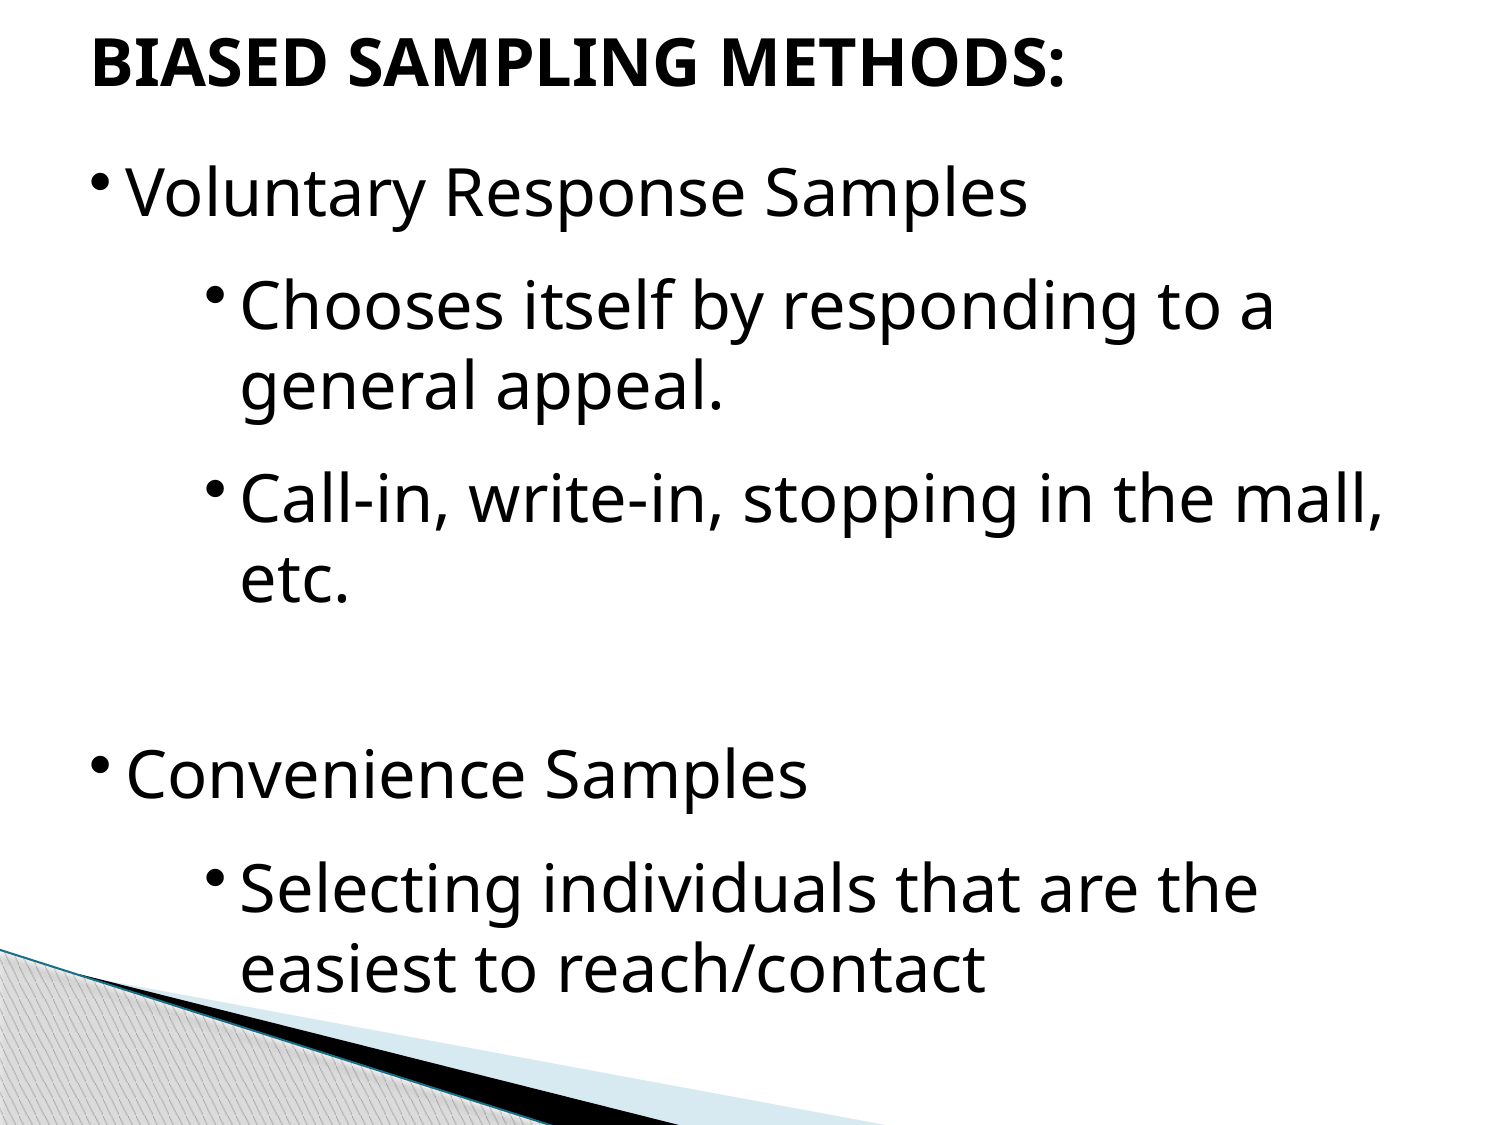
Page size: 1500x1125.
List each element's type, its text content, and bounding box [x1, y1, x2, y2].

text_box BIASED SAMPLING METHODS: [74, 12, 1438, 108]
text_box Convenience Samples Selecting individuals that are the easiest to reach/contact [74, 724, 1438, 1013]
text_box Voluntary Response Samples Chooses itself by responding to a general appeal. Call-in, write-in, stopping in the mall, etc. [74, 142, 1438, 624]
